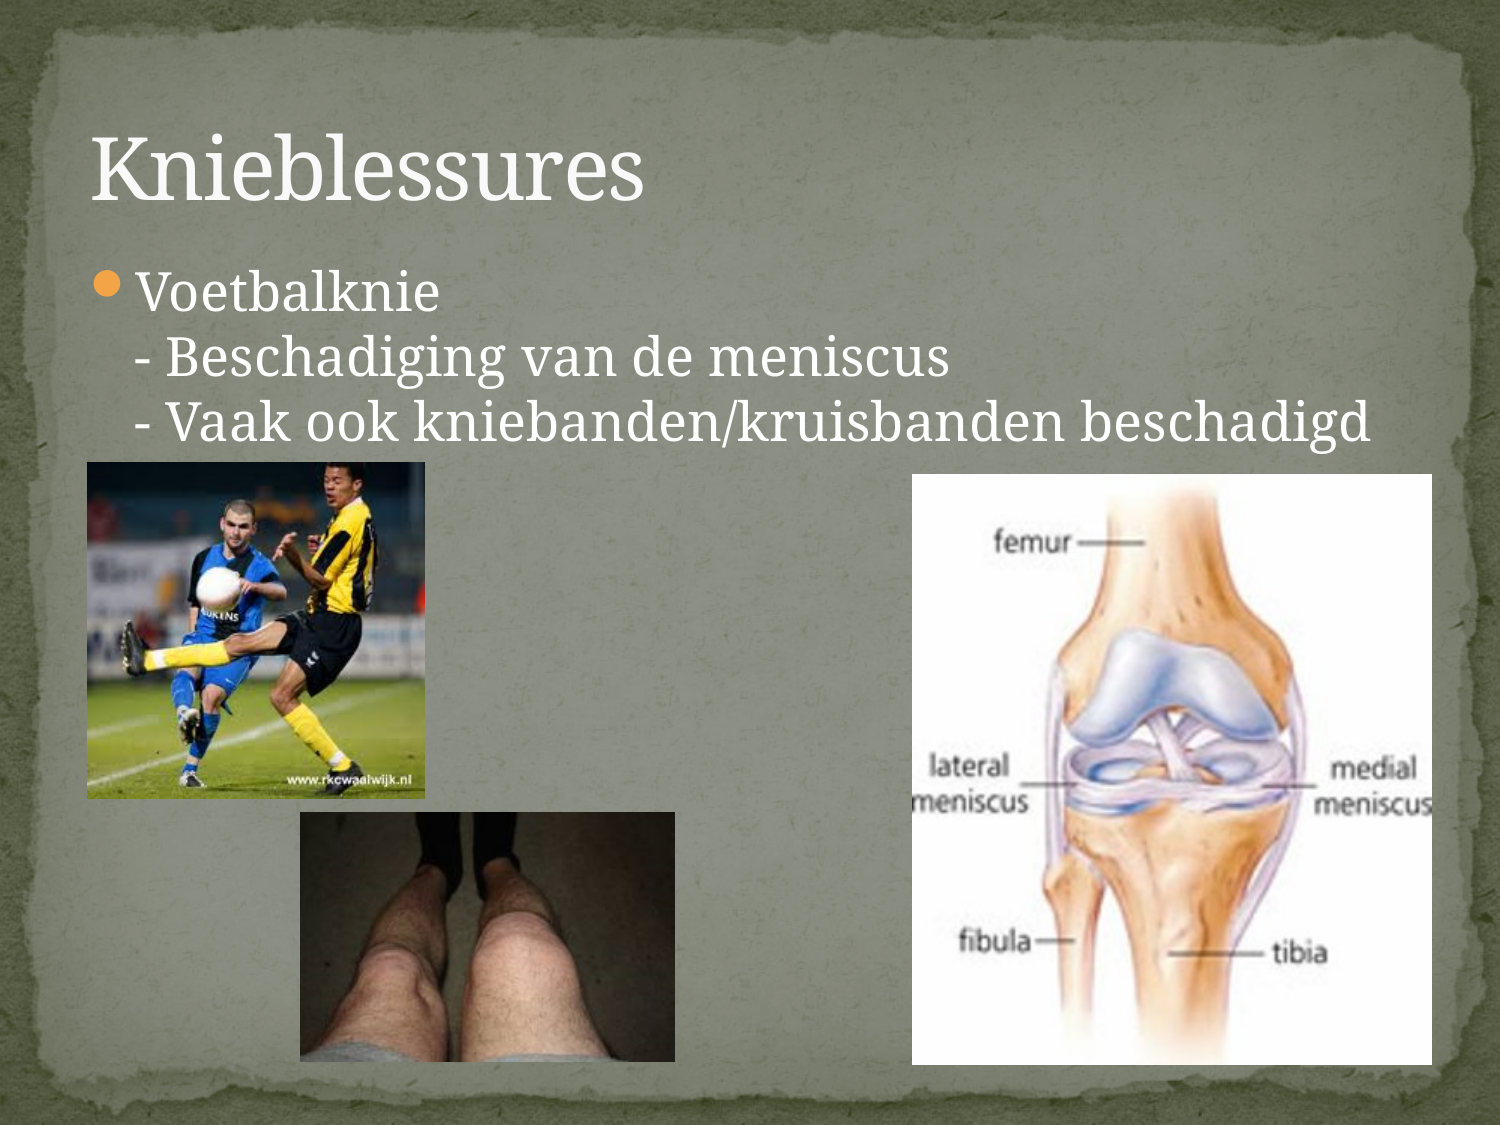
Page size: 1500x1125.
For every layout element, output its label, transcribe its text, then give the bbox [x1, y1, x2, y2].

picture [912, 474, 1432, 1065]
title Knieblessures [74, 24, 1425, 225]
picture [300, 812, 675, 1062]
picture [87, 462, 425, 799]
list Voetbalknie - Beschadiging van de meniscus - Vaak ook kniebanden/kruisbanden beschadigd [75, 249, 1425, 1000]
